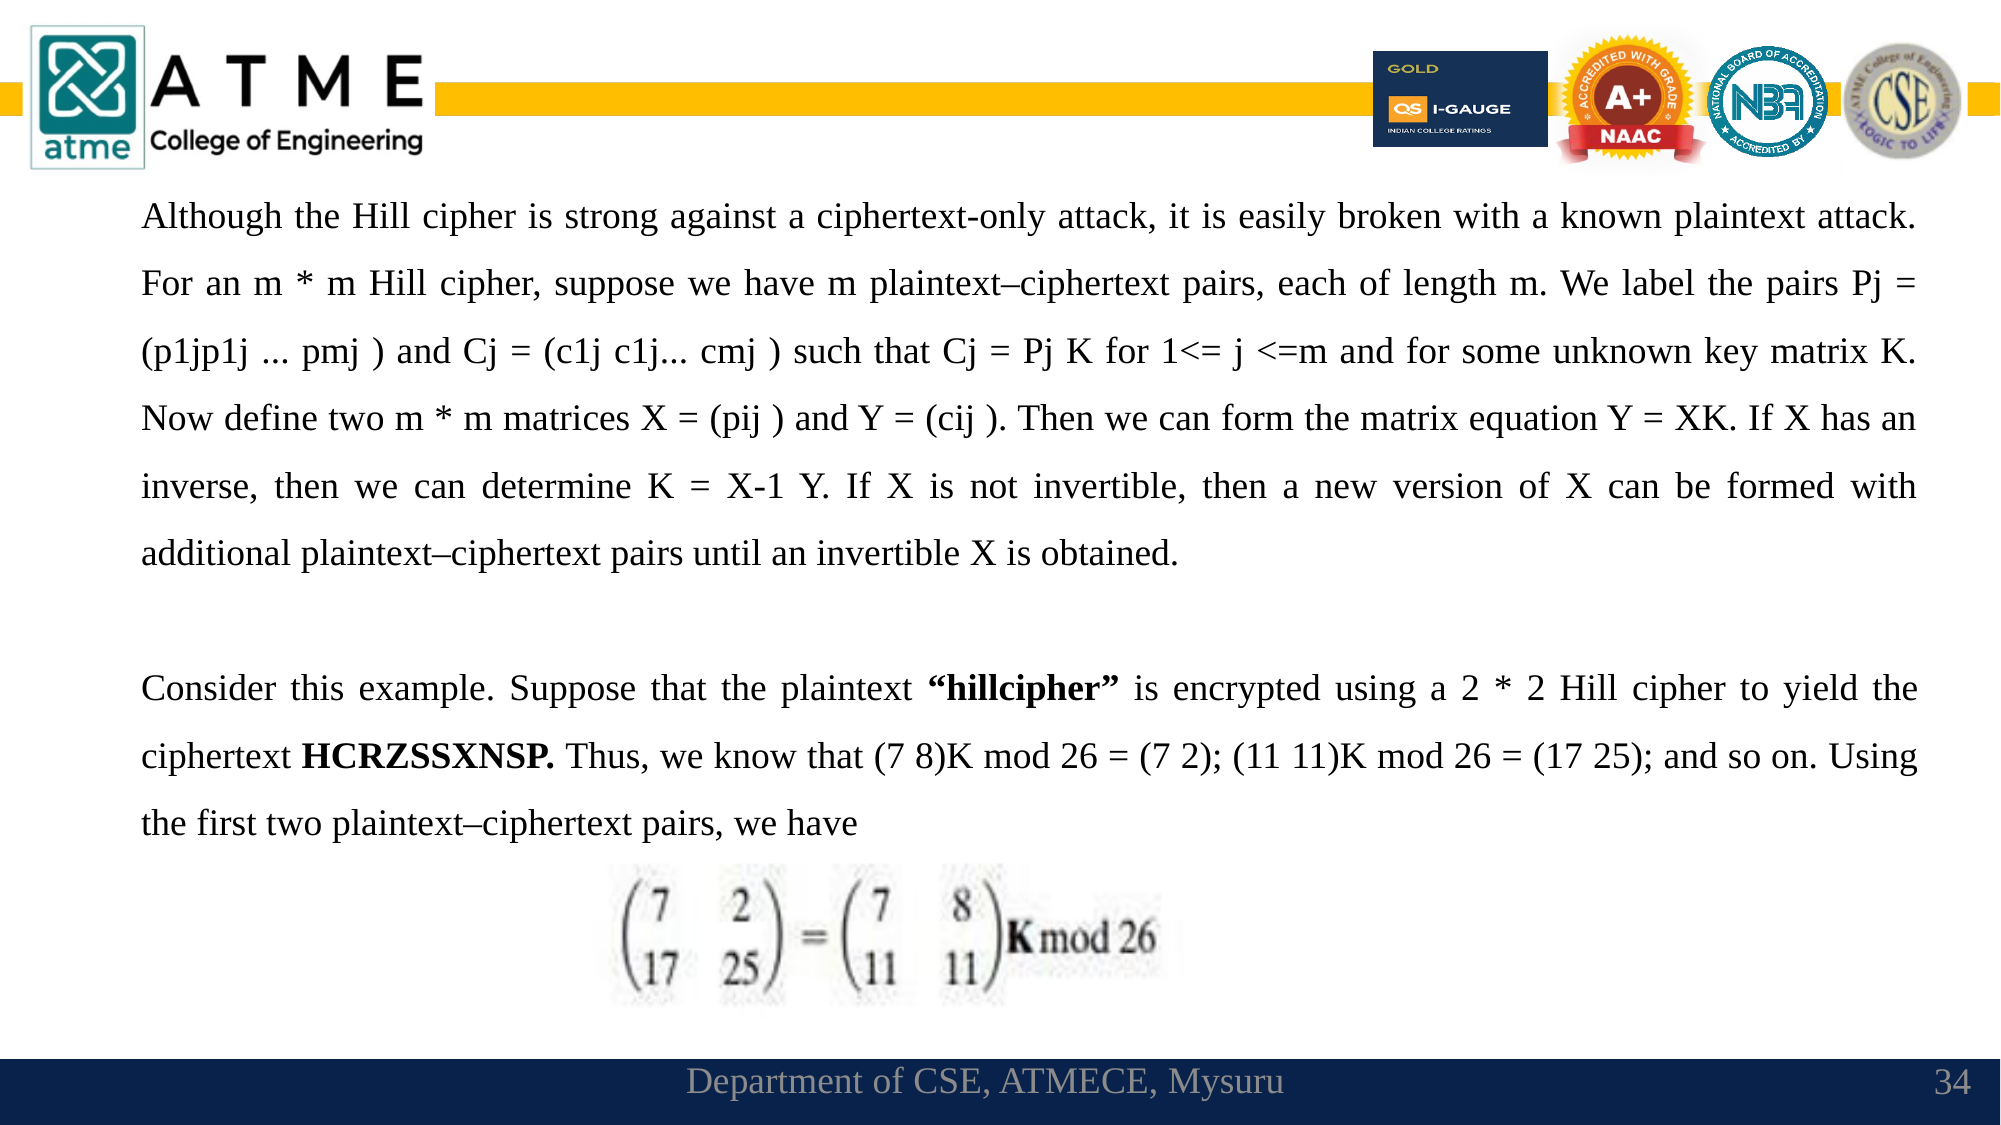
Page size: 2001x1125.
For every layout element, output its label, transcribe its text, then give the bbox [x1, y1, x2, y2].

picture [592, 862, 1203, 1020]
picture [1840, 26, 1968, 176]
picture [0, 1059, 2001, 1125]
slide_number 34 [1511, 1057, 1972, 1103]
footer Department of CSE, ATMECE, Mysuru [501, 1056, 1470, 1102]
picture [22, 15, 435, 178]
text_box Although the Hill cipher is strong against a ciphertext-only attack, it is easily broken with a known plaintext attack. For an m * m Hill cipher, suppose we have m plaintext–ciphertext pairs, each of length m. We label the pairs Pj = (p1jp1j ... pmj ) and Cj = (c1j c1j... cmj ) such that Cj = Pj K for 1<= j <=m and for some unknown key matrix K. Now define two m * m matrices X = (pij ) and Y = (cij ). Then we can form the matrix equation Y = XK. If X has an inverse, then we can determine K = X-1 Y. If X is not invertible, then a new version of X can be formed with additional plaintext–ciphertext pairs until an invertible X is obtained. Consider this example. Suppose that the plaintext “hillcipher” is encrypted using a 2 * 2 Hill cipher to yield the ciphertext HCRZSSXNSP. Thus, we know that (7 8)K mod 26 = (7 2); (11 11)K mod 26 = (17 25); and so on. Using the first two plaintext–ciphertext pairs, we have [126, 160, 1935, 851]
picture [1373, 20, 1828, 160]
